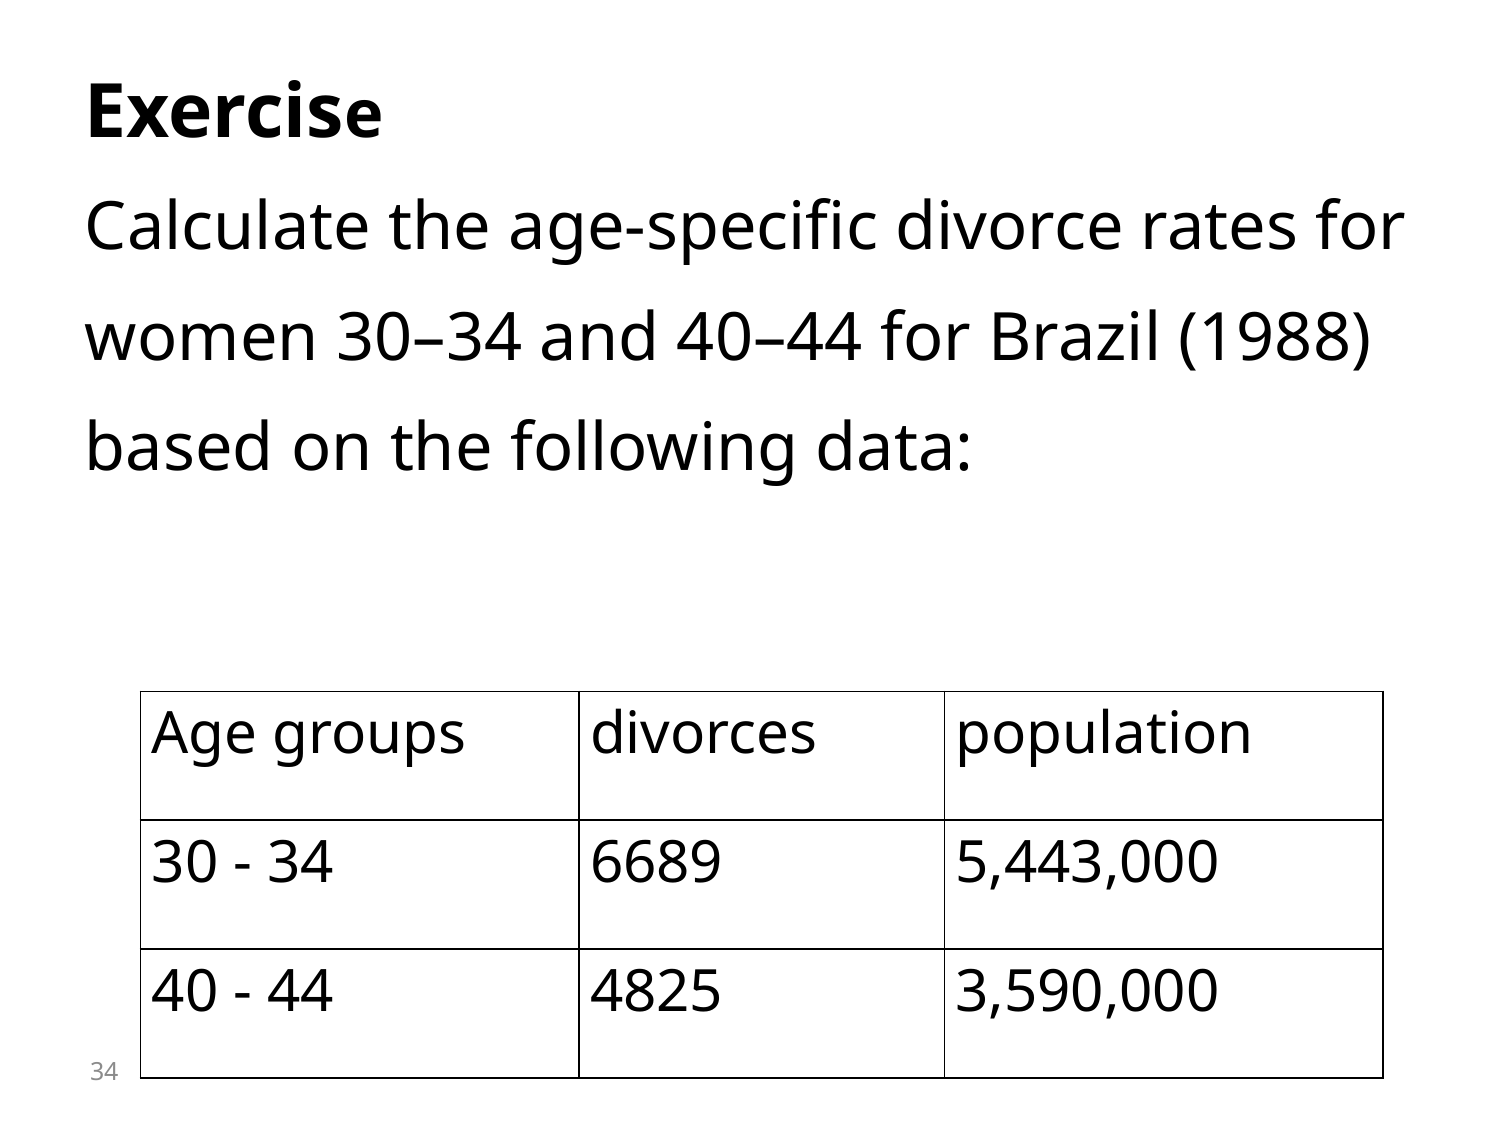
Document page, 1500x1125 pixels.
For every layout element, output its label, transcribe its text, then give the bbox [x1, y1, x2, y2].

table_header Age groups [141, 692, 578, 819]
text_box Exercise Calculate the age-specific divorce rates for women 30–34 and 40–44 for Brazil (1988) based on the following data: [70, 35, 1500, 602]
table_cell 6689 [580, 821, 944, 948]
table_cell 5,443,000 [945, 821, 1382, 948]
slide_number 34 [75, 1042, 425, 1103]
table_cell 3,590,000 [945, 950, 1382, 1077]
table_cell 30 - 34 [141, 821, 578, 948]
table_header population [945, 692, 1382, 819]
table_cell 4825 [580, 950, 944, 1077]
table_header divorces [580, 692, 944, 819]
table_cell 40 - 44 [141, 950, 578, 1077]
